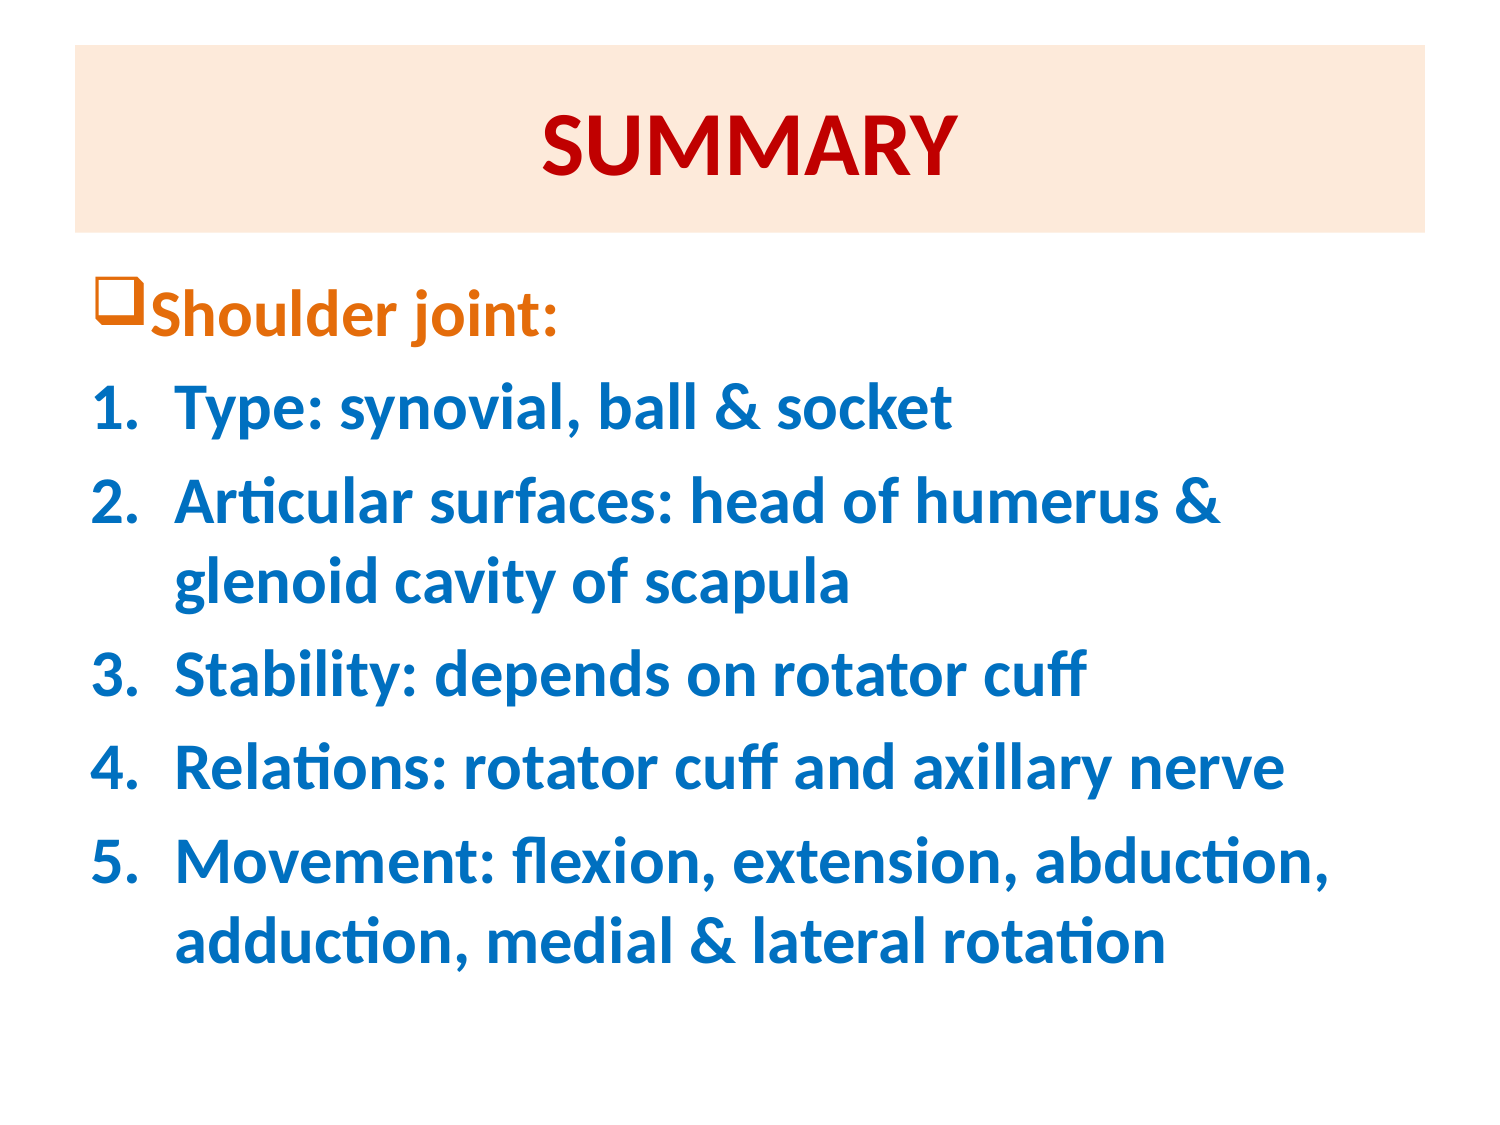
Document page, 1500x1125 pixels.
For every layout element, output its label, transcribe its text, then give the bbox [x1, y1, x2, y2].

list Shoulder joint: Type: synovial, ball & socket Articular surfaces: head of humerus & glenoid cavity of scapula Stability: depends on rotator cuff Relations: rotator cuff and axillary nerve Movement: flexion, extension, abduction, adduction, medial & lateral rotation [75, 262, 1425, 1005]
title SUMMARY [75, 45, 1425, 233]
